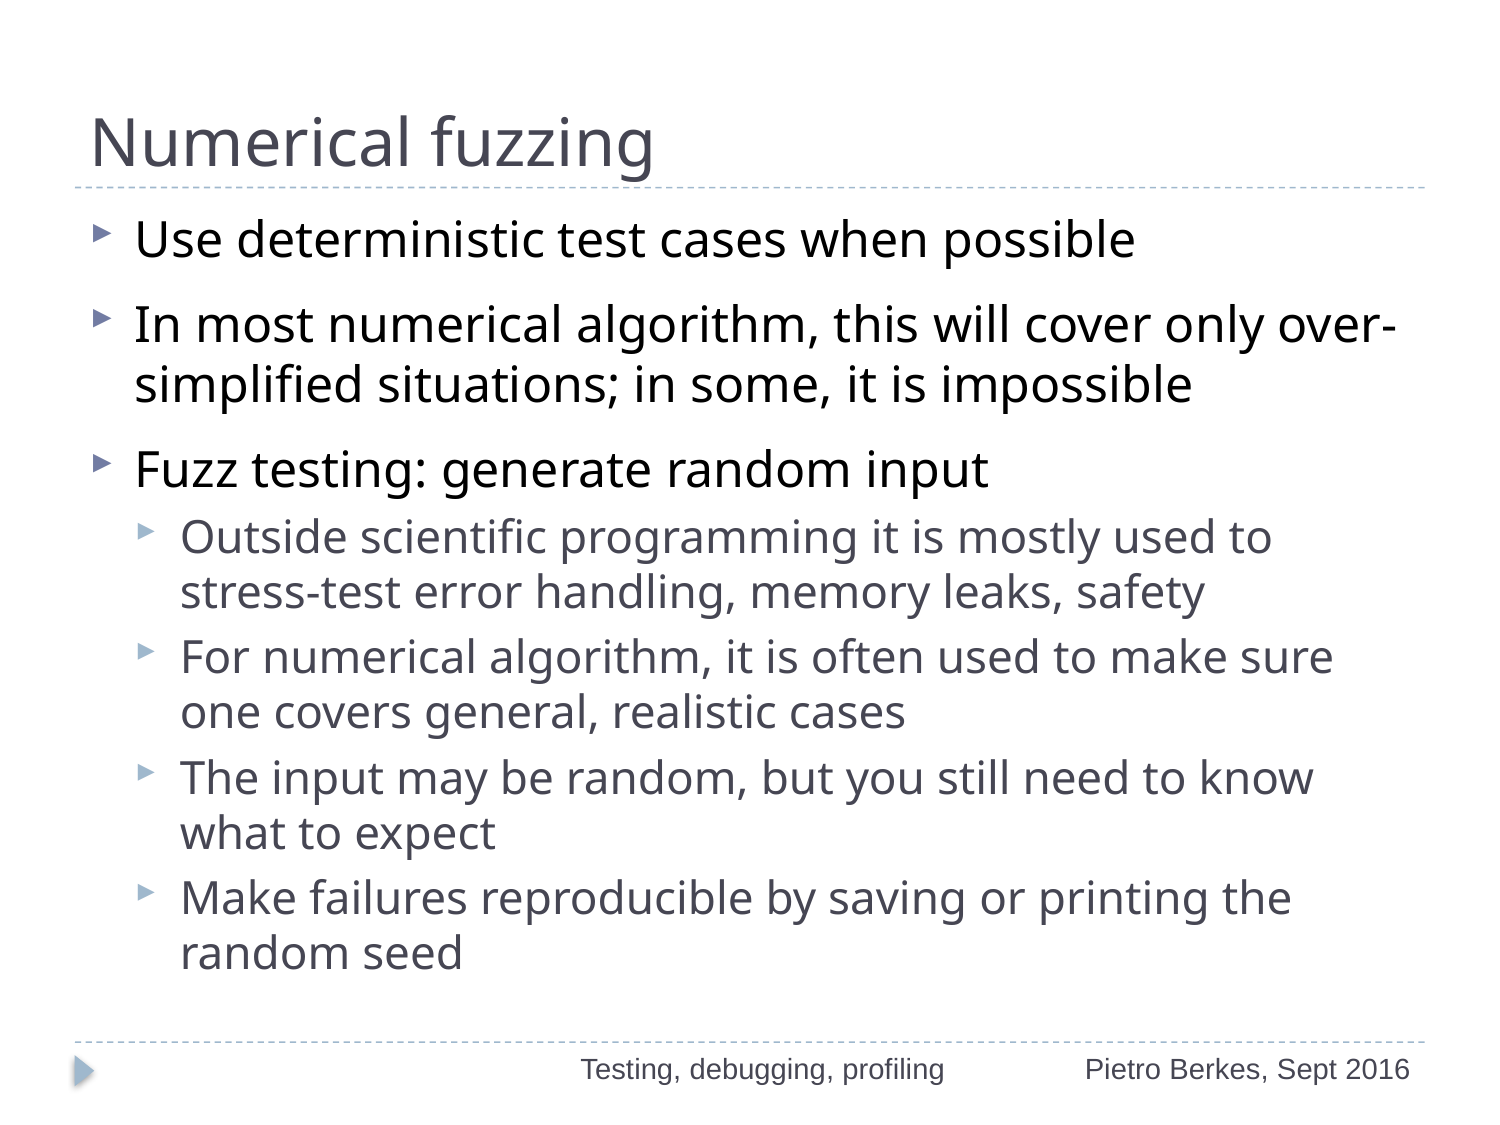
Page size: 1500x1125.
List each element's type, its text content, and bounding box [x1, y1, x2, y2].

title Numerical fuzzing [75, 24, 1425, 188]
footer Testing, debugging, profiling [475, 1042, 1051, 1103]
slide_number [1051, 1042, 1426, 1103]
list Use deterministic test cases when possible In most numerical algorithm, this will cover only over-simplified situations; in some, it is impossible Fuzz testing: generate random input Outside scientific programming it is mostly used to stress-test error handling, memory leaks, safety For numerical algorithm, it is often used to make sure one covers general, realistic cases The input may be random, but you still need to know what to expect Make failures reproducible by saving or printing the random seed [75, 200, 1425, 1010]
